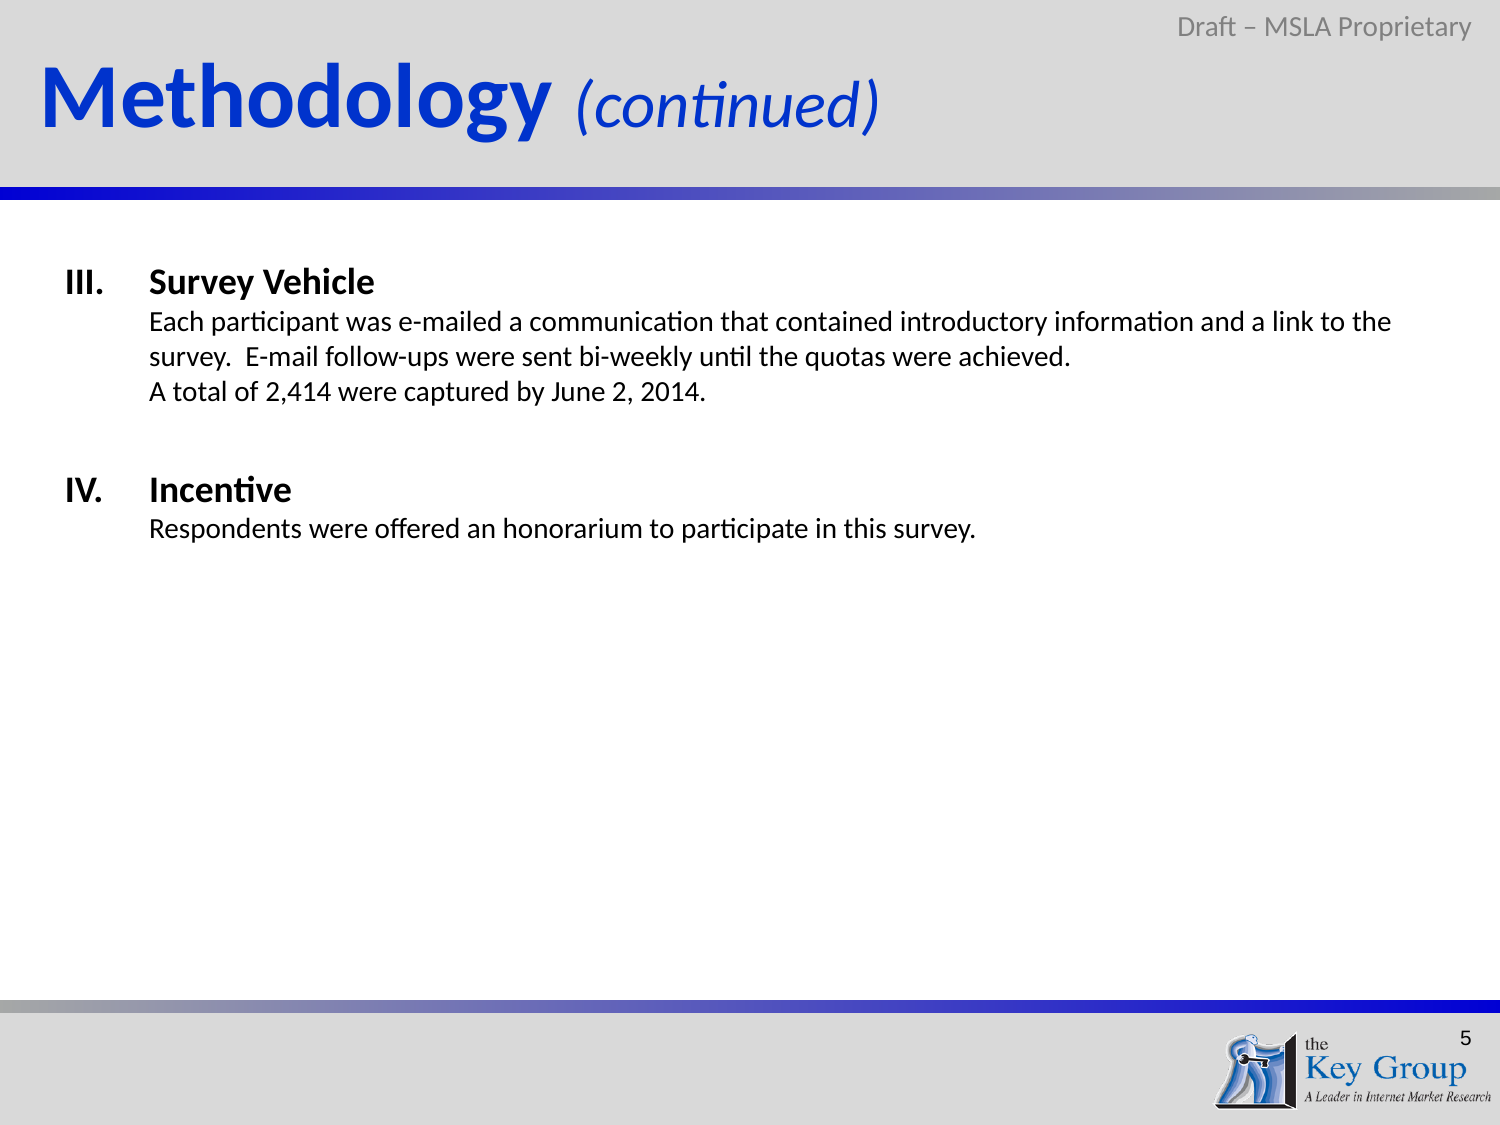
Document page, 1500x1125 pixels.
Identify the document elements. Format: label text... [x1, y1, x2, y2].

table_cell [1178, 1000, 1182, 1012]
list Methodology (continued) [24, 27, 1163, 141]
text_box Survey Vehicle Each participant was e-mailed a communication that contained introductory information and a link to the survey. E-mail follow-ups were sent bi-weekly until the quotas were achieved. A total of 2,414 were captured by June 2, 2014. Incentive Respondents were offered an honorarium to participate in this survey. [50, 249, 1425, 975]
picture [1212, 1017, 1500, 1111]
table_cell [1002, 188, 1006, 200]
text_box Draft – MSLA Proprietary [1162, 0, 1500, 50]
table_cell 47% [920, 188, 925, 200]
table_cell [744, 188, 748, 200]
